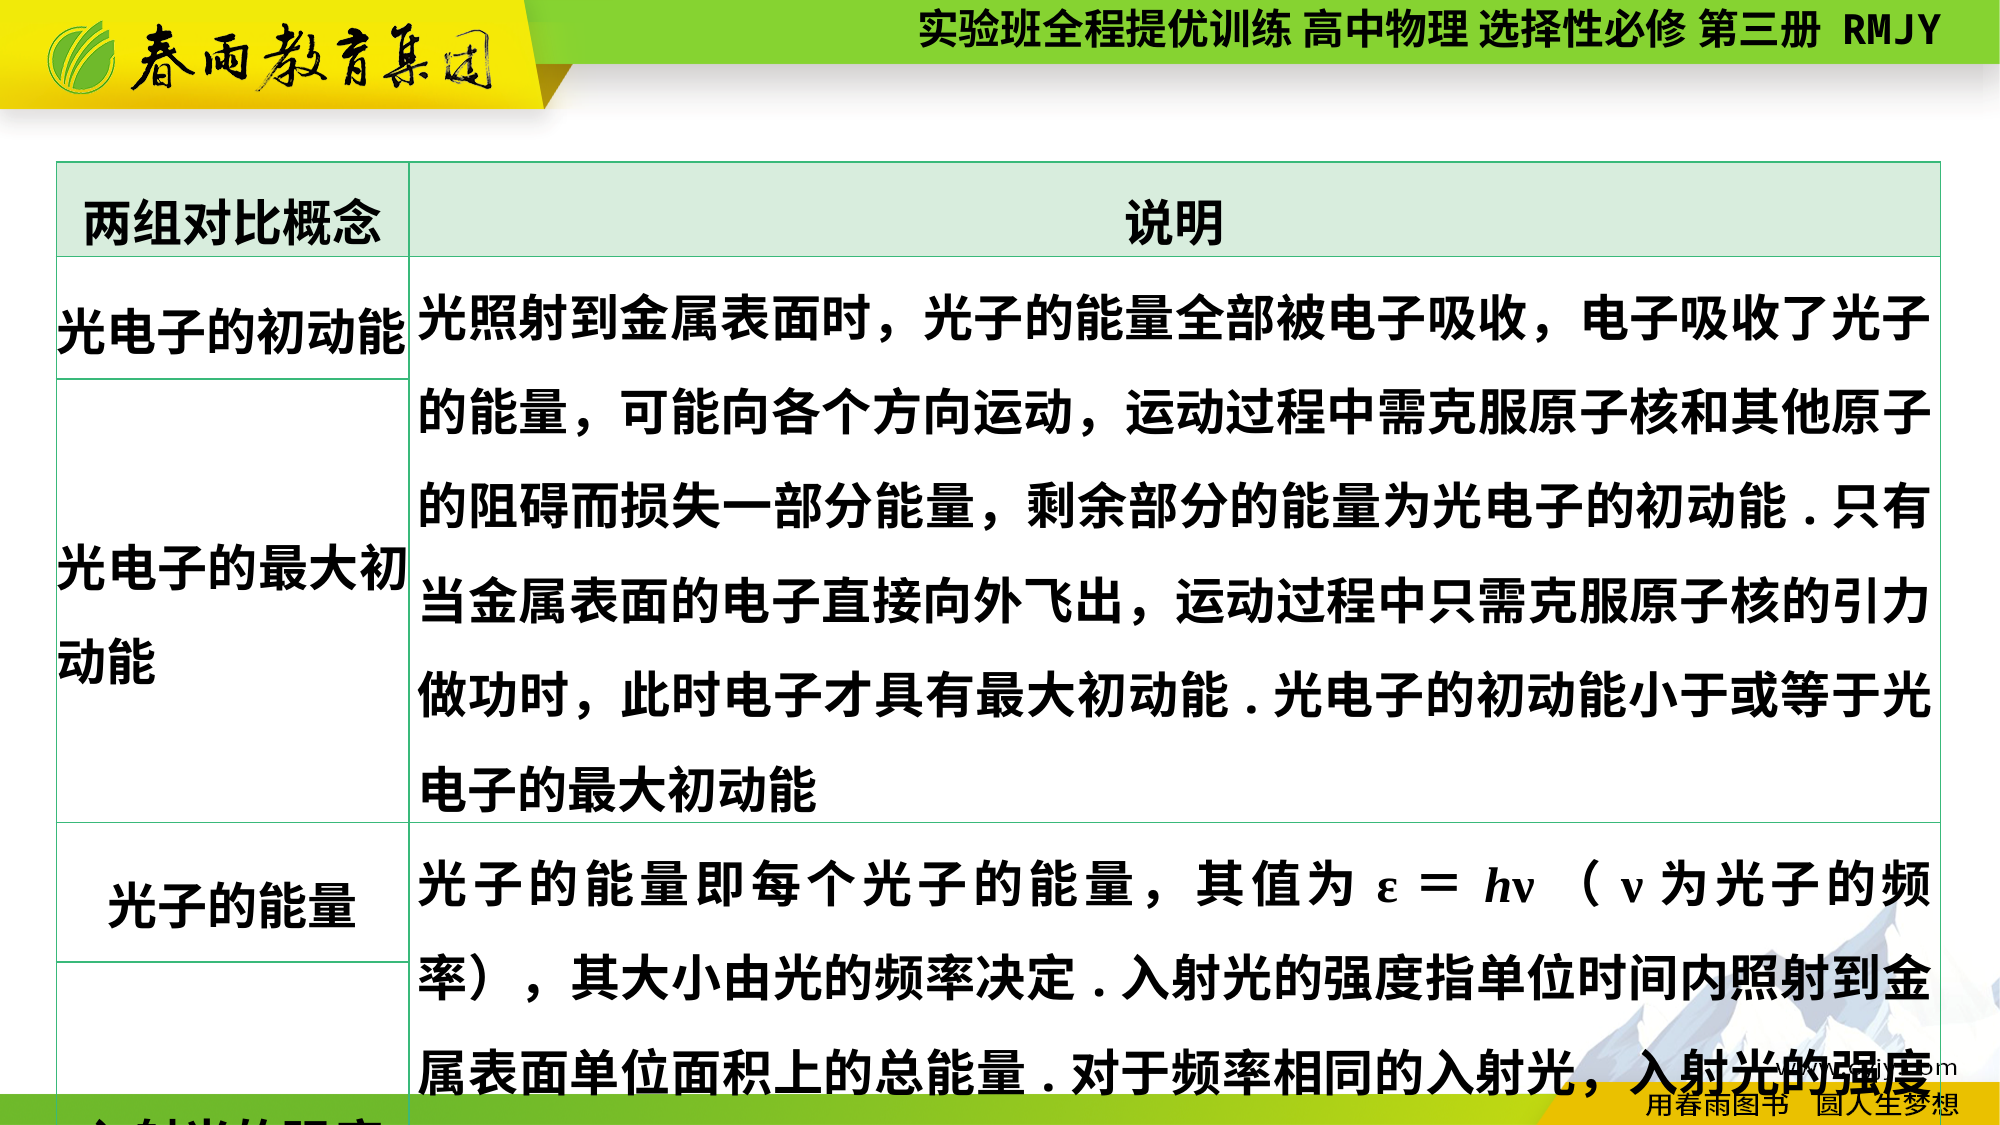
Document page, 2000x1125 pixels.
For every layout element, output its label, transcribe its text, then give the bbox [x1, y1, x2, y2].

table_cell 光电子的最大初动能 [57, 380, 408, 822]
table_cell 光电子的初动能 [57, 257, 408, 378]
table_header 两组对比概念 [57, 163, 408, 256]
table_cell 光子的能量 [57, 823, 408, 961]
picture [0, 0, 2000, 1125]
table_cell 光照射到金属表面时，光子的能量全部被电子吸收，电子吸收了光子的能量，可能向各个方向运动，运动过程中需克服原子核和其他原子的阻碍而损失一部分能量，剩余部分的能量为光电子的初动能.只有当金属表面的电子直接向外飞出，运动过程中只需克服原子核的引力做功时，此时电子才具有最大初动能.光电子的初动能小于或等于光电子的最大初动能 [410, 257, 1940, 822]
table_cell 光子的能量即每个光子的能量，其值为ε＝hν（ν为光子的频率），其大小由光的频率决定.入射光的强度指单位时间内照射到金属表面单位面积上的总能量.对于频率相同的入射光，入射光的强度等于单位时间内照射到金属表面单位面积上的光子能量与入射光子数的乘积 [410, 823, 1940, 1125]
table_header 说明 [410, 163, 1940, 256]
table_cell 入射光的强度 [57, 963, 408, 1125]
